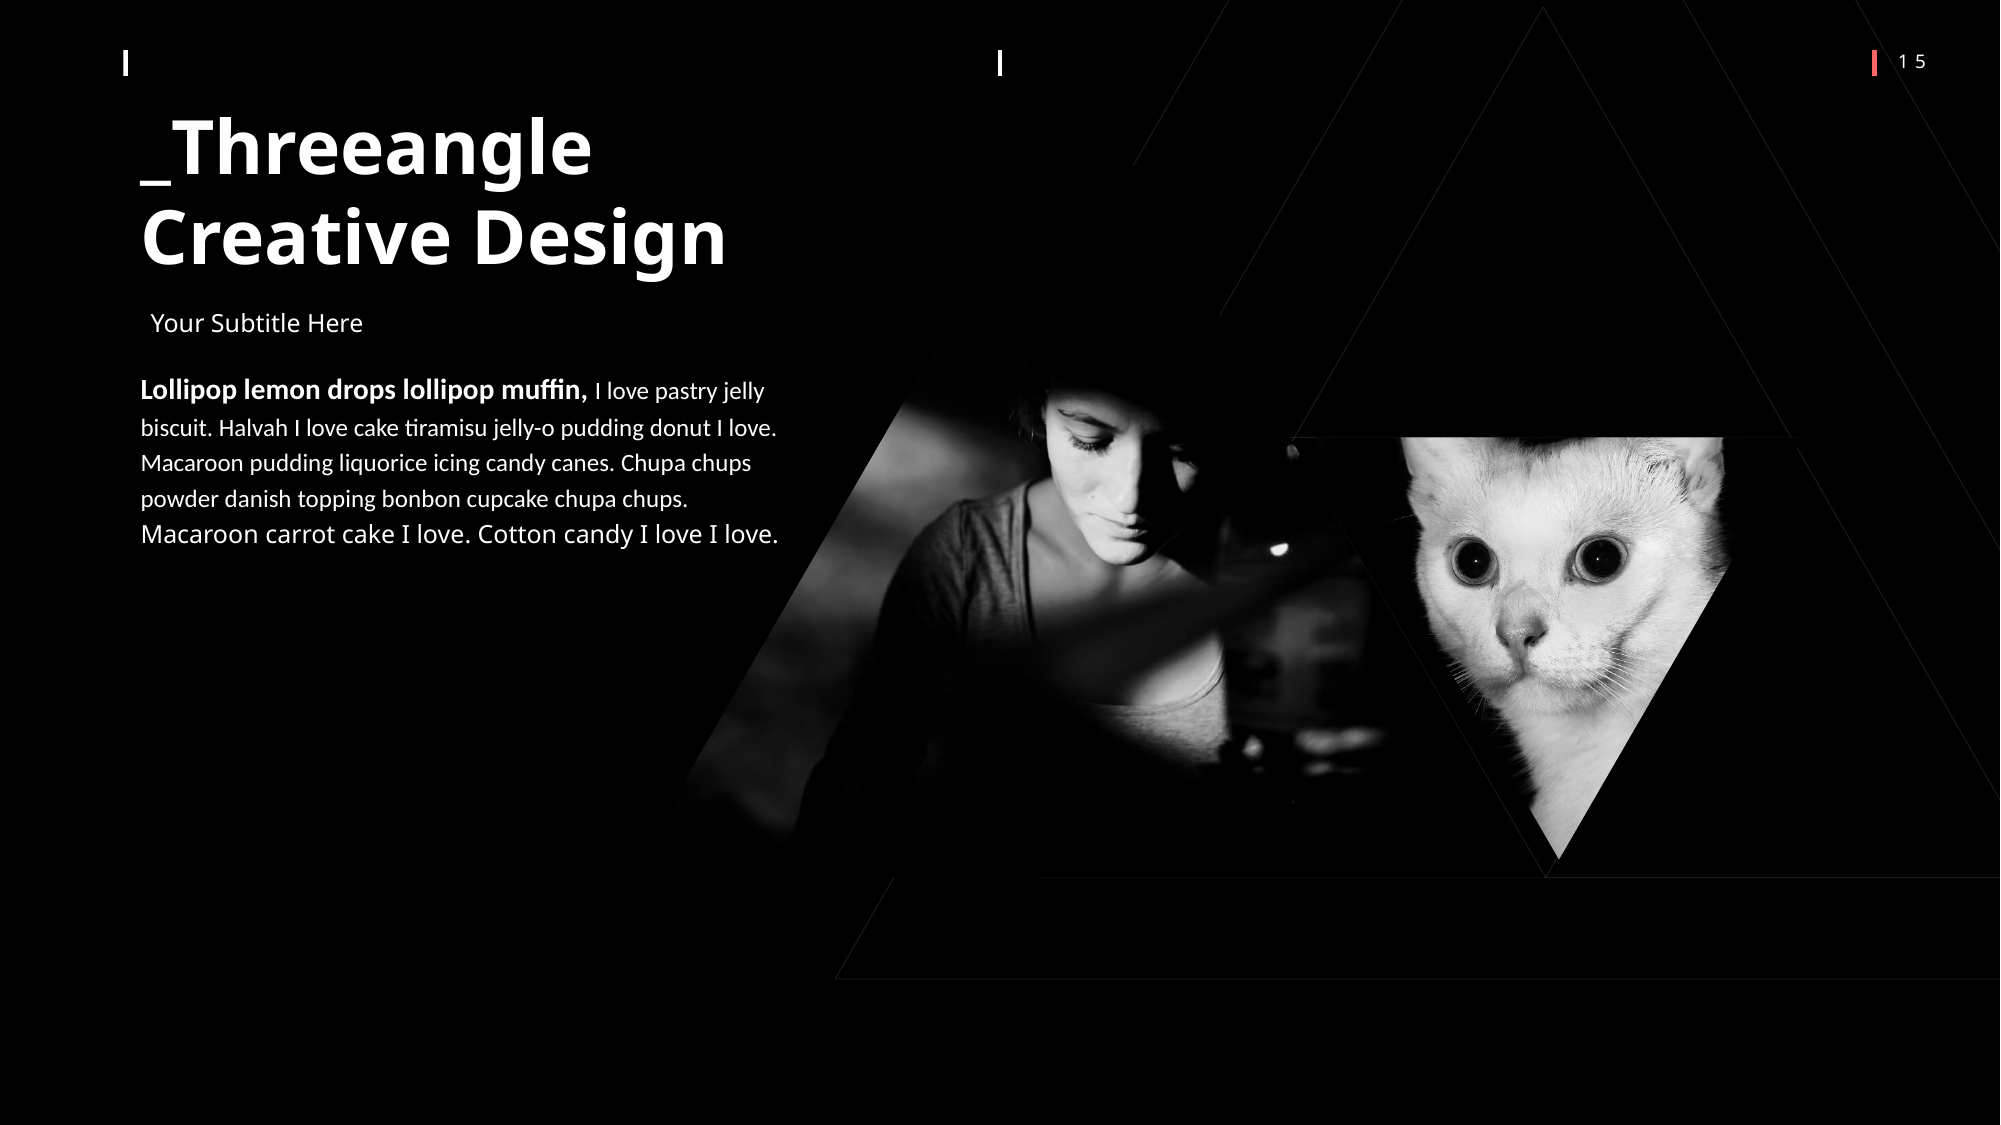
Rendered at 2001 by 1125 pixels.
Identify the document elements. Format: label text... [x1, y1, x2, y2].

picture [628, 86, 1804, 878]
text_box Your Subtitle Here [135, 299, 379, 345]
text_box _Threeangle Creative Design [125, 92, 628, 288]
text_box Lollipop lemon drops lollipop muffin, I love pastry jelly biscuit. Halvah I love cake tiramisu jelly-o pudding donut I love. Macaroon pudding liquorice icing candy canes. Chupa chups powder danish topping bonbon cupcake chupa chups. Macaroon carrot cake I love. Cotton candy I love I love. [125, 355, 628, 557]
